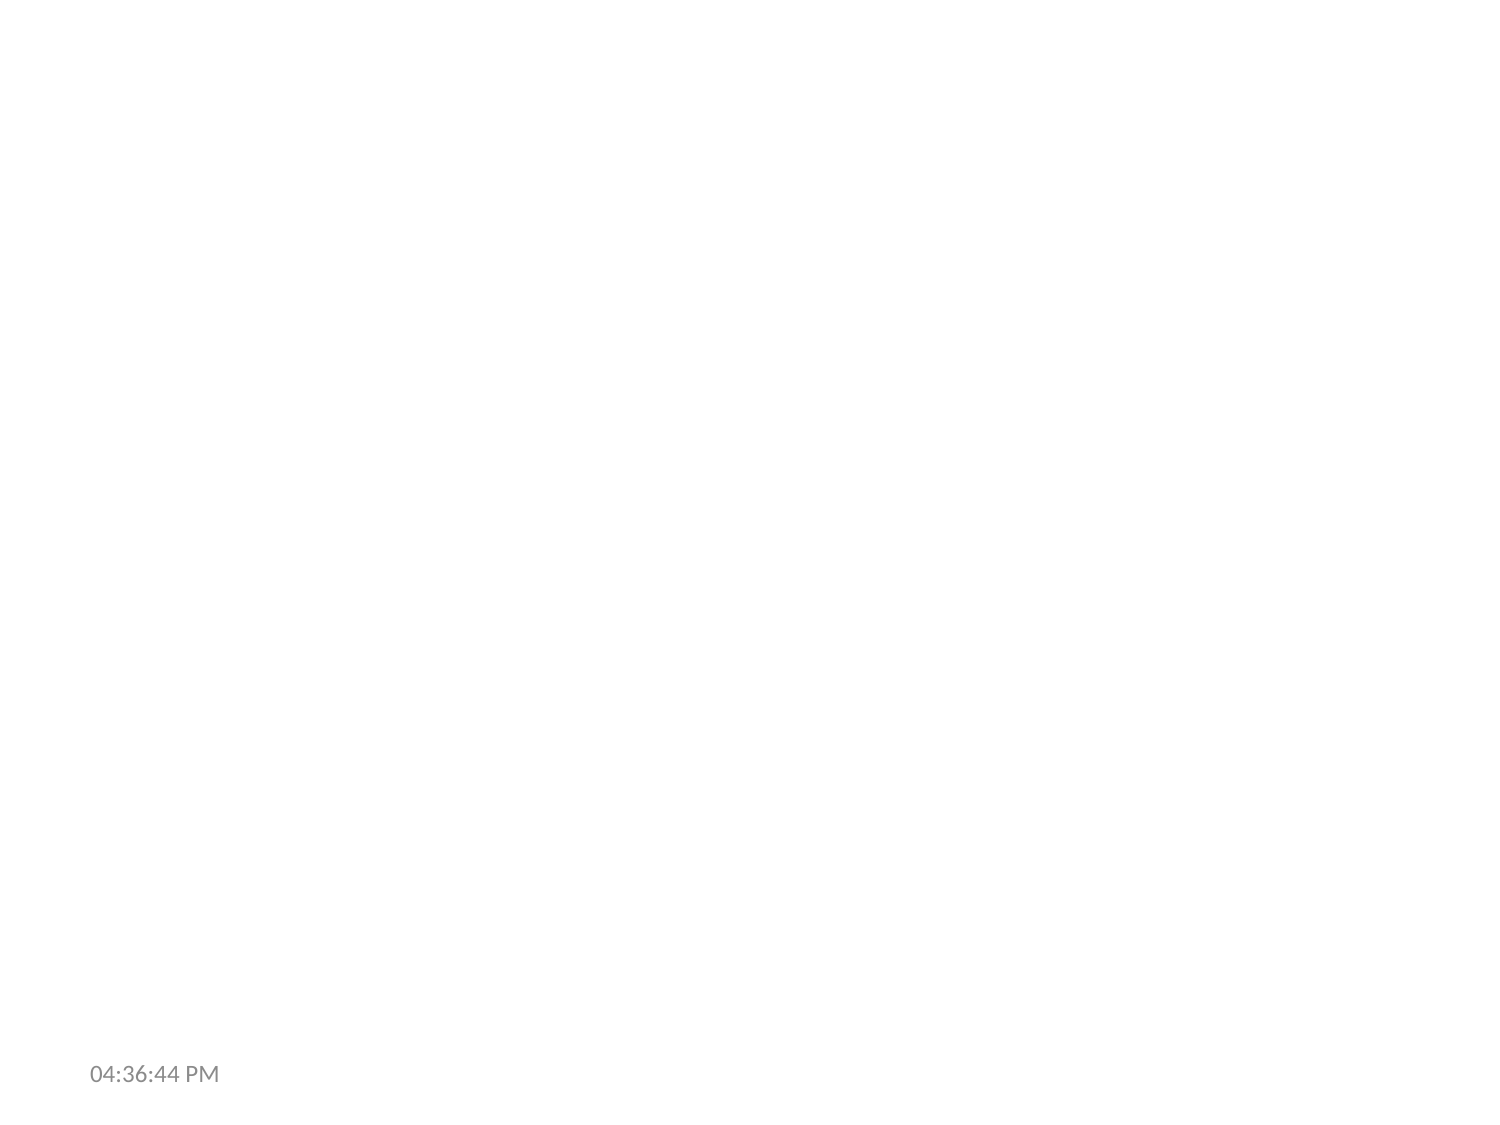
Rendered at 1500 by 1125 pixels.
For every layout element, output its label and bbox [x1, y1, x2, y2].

slide_number [75, 1042, 425, 1103]
